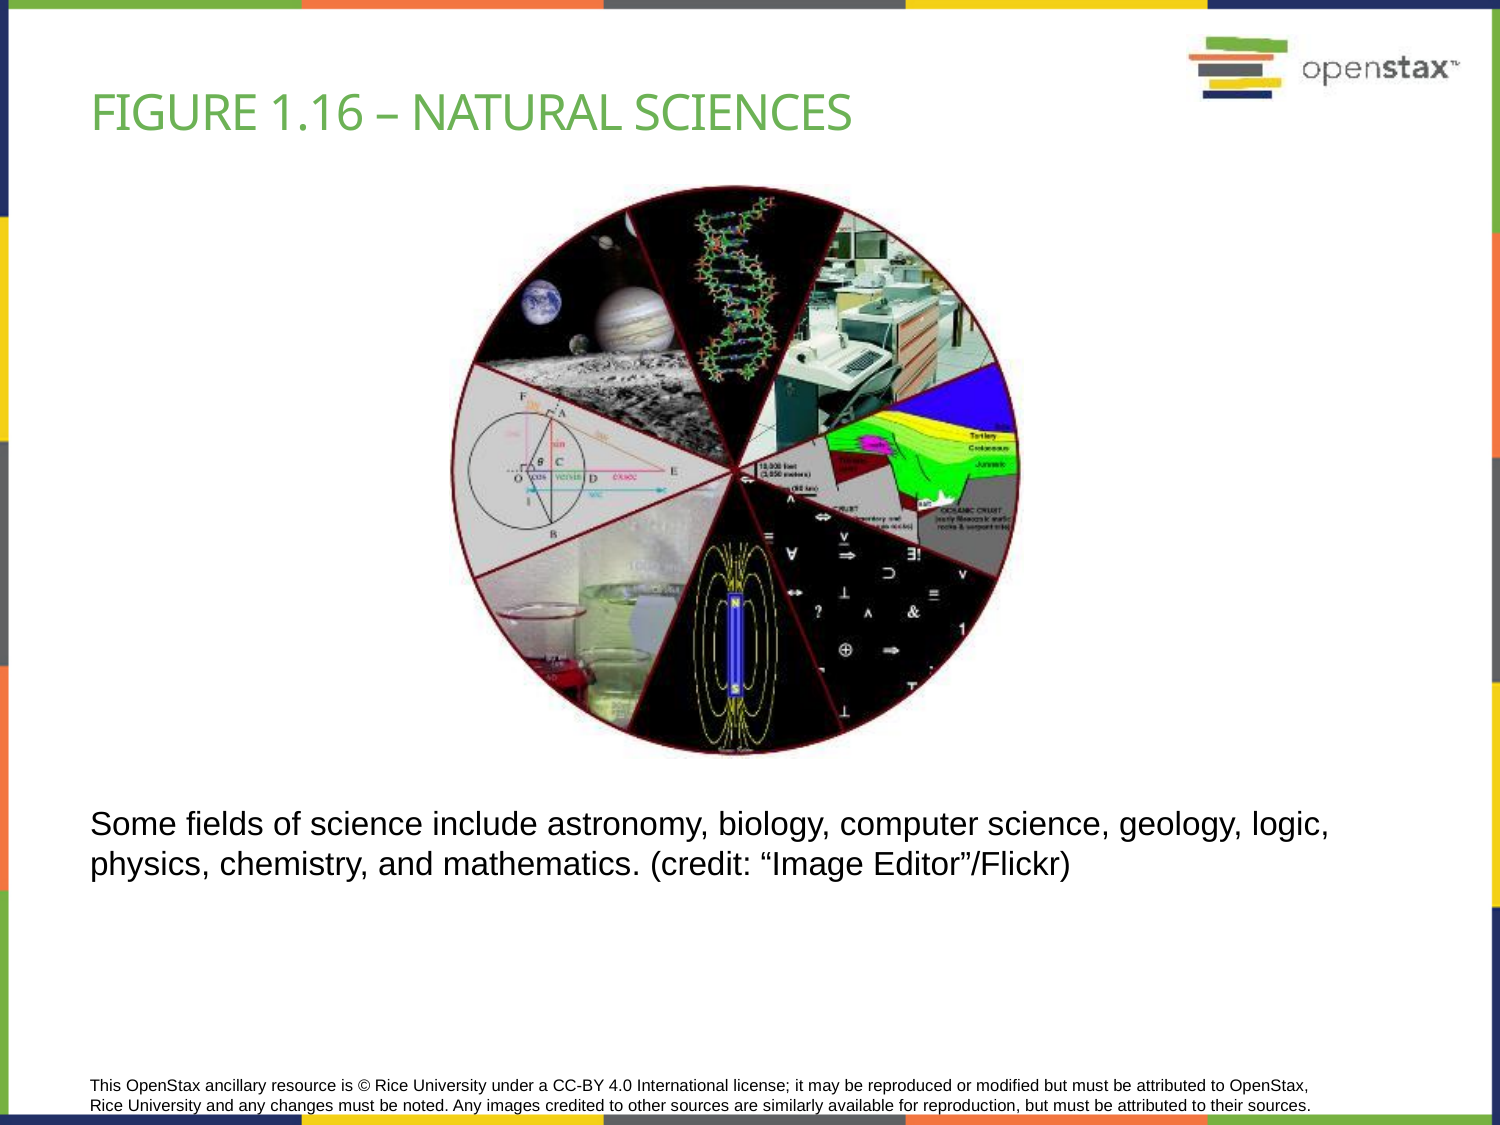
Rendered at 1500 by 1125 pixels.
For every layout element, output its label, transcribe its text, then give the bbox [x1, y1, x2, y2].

picture [0, 0, 1500, 1125]
title Figure 1.16 – natural sciences [75, 39, 1398, 148]
list Some fields of science include astronomy, biology, computer science, geology, logic, physics, chemistry, and mathematics. (credit: “Image Editor”/Flickr) [75, 794, 1398, 986]
text_box This OpenStax ancillary resource is © Rice University under a CC-BY 4.0 International license; it may be reproduced or modified but must be attributed to OpenStax, Rice University and any changes must be noted. Any images credited to other sources are similarly available for reproduction, but must be attributed to their sources. [75, 1067, 1336, 1114]
